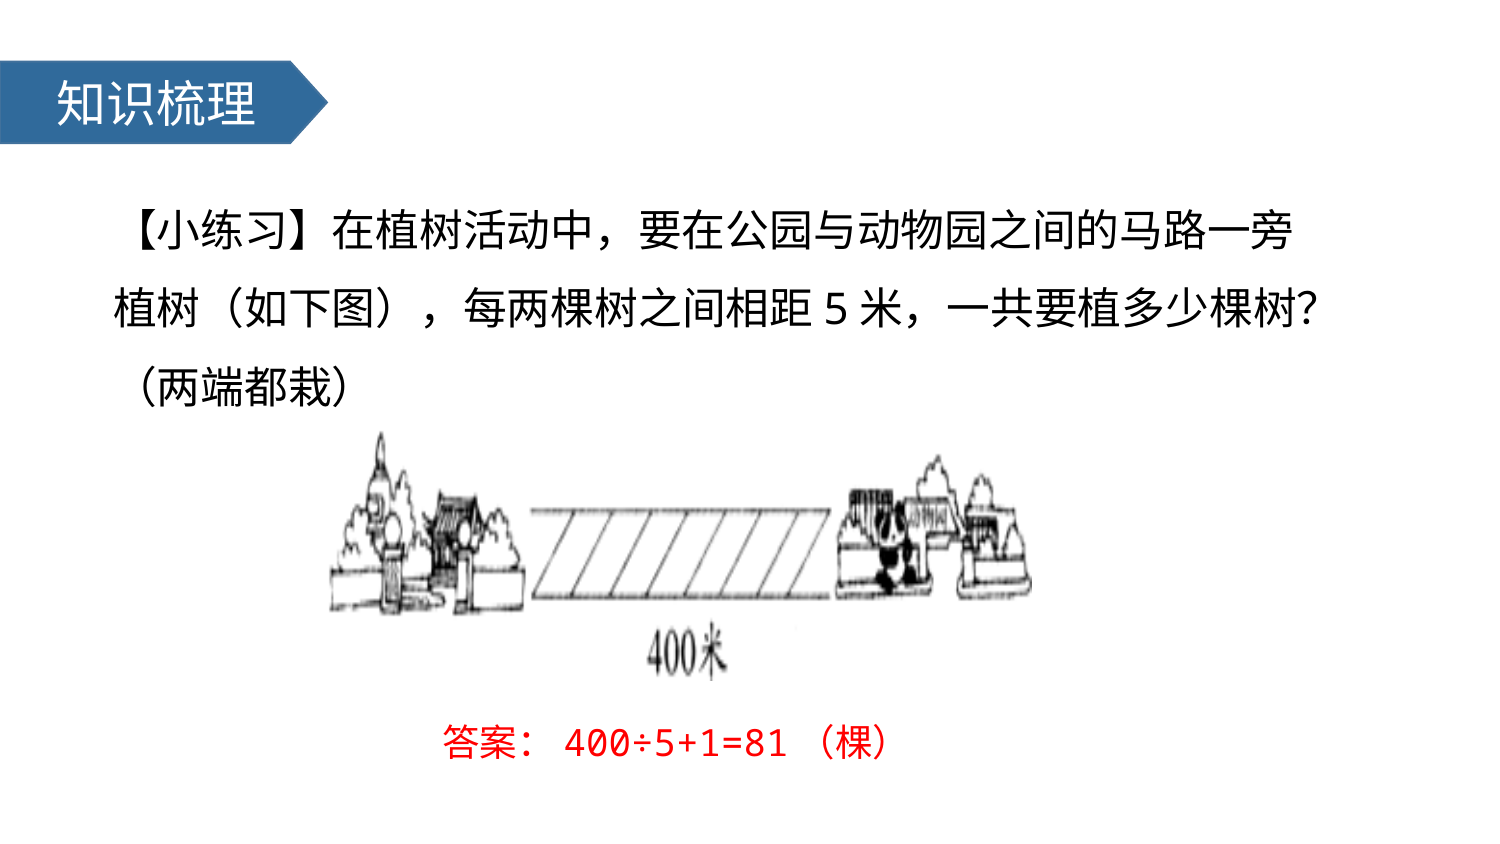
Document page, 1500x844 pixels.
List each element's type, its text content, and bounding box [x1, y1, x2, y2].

text_box 【小练习】在植树活动中，要在公园与动物园之间的马路一旁植树（如下图），每两棵树之间相距5米，一共要植多少棵树？（两端都栽） [101, 170, 1340, 418]
picture [326, 426, 1032, 681]
text_box 答案：400÷5+1=81（棵） [430, 690, 1363, 770]
text_box 知识梳理 [0, 61, 327, 144]
